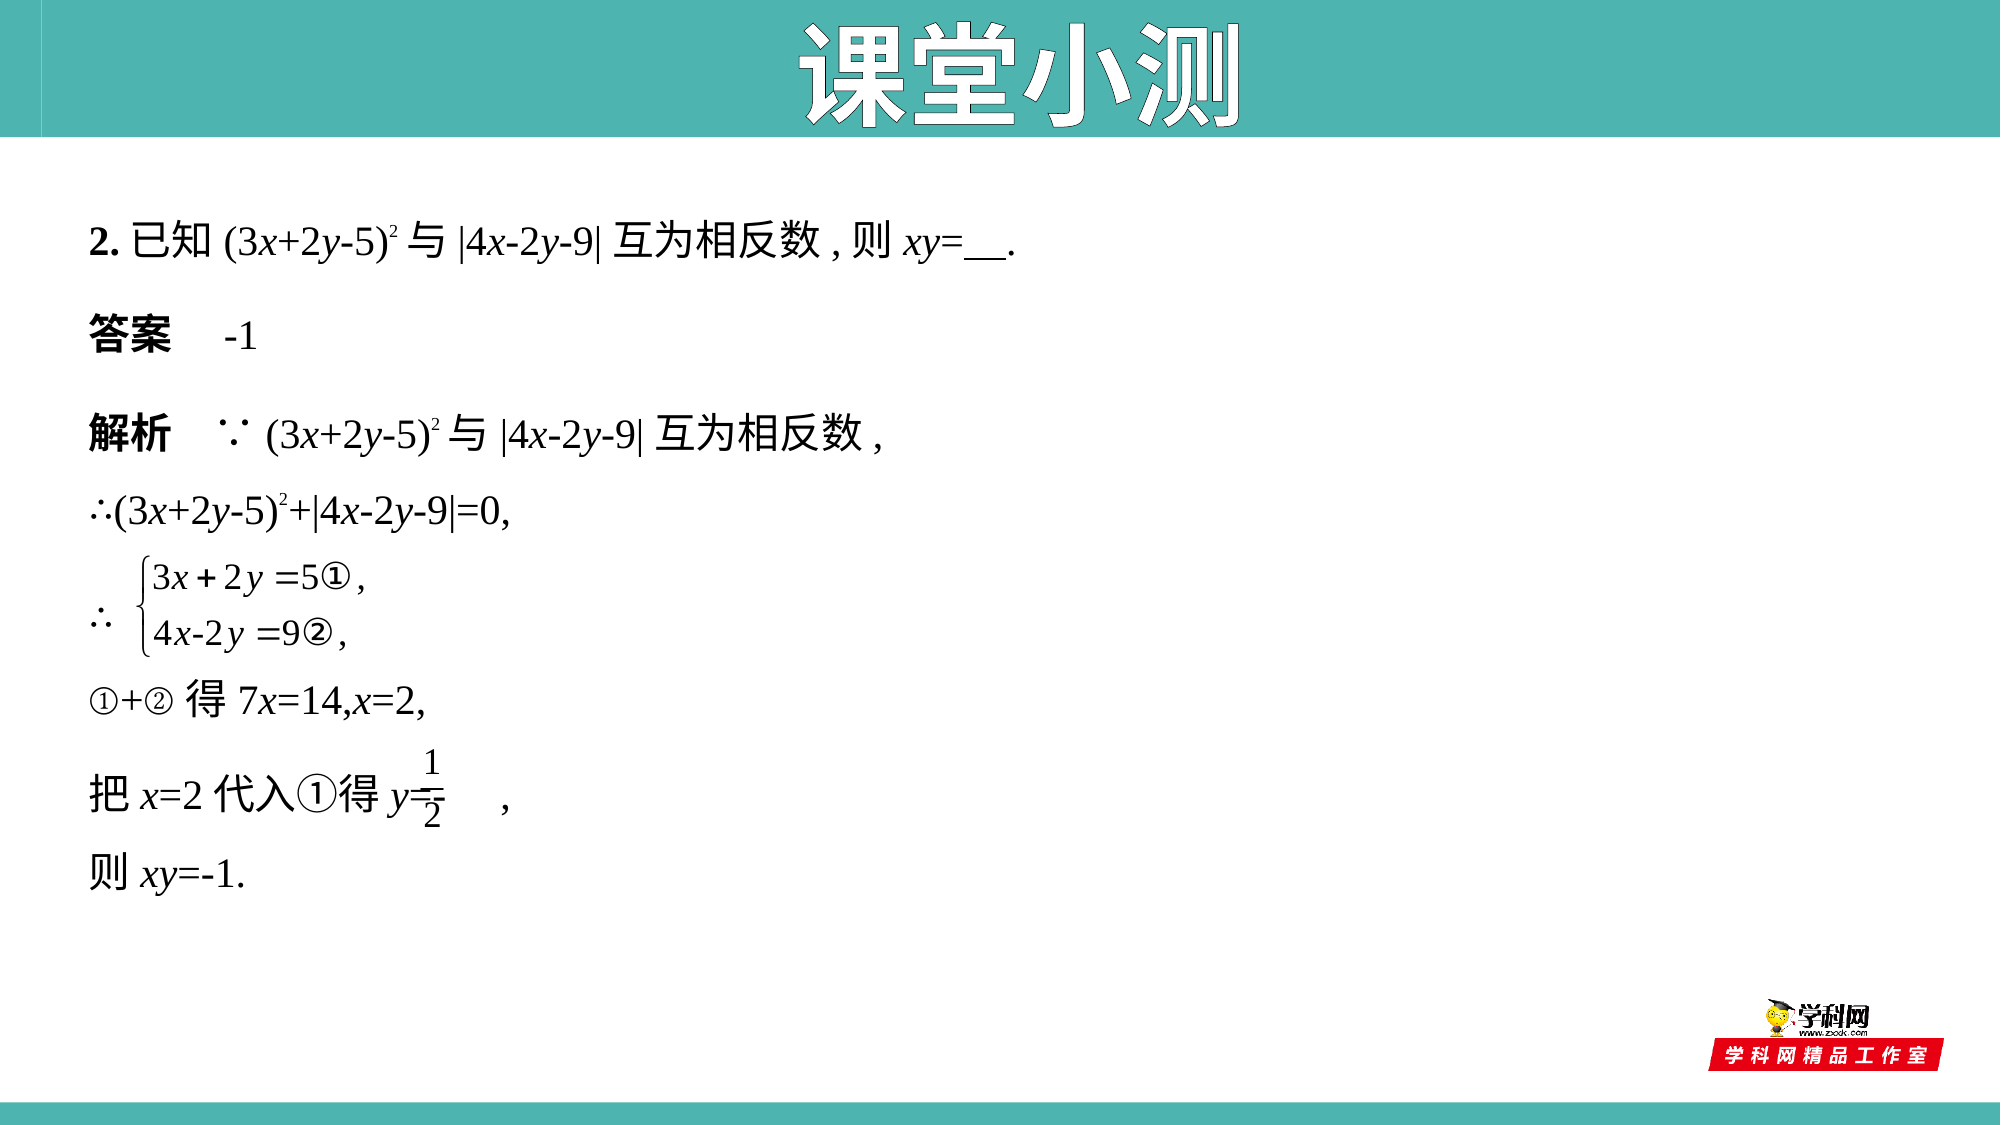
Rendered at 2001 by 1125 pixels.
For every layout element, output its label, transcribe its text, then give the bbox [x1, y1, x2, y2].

picture [1766, 999, 1869, 1037]
text_box 2.已知(3x+2y-5)2与|4x-2y-9|互为相反数,则xy= . [88, 188, 1478, 265]
text_box 答案 -1 [88, 282, 1478, 358]
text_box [88, 381, 1478, 902]
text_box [0, 0, 2000, 138]
text_box [0, 1100, 2000, 1125]
picture [1708, 1038, 1944, 1071]
